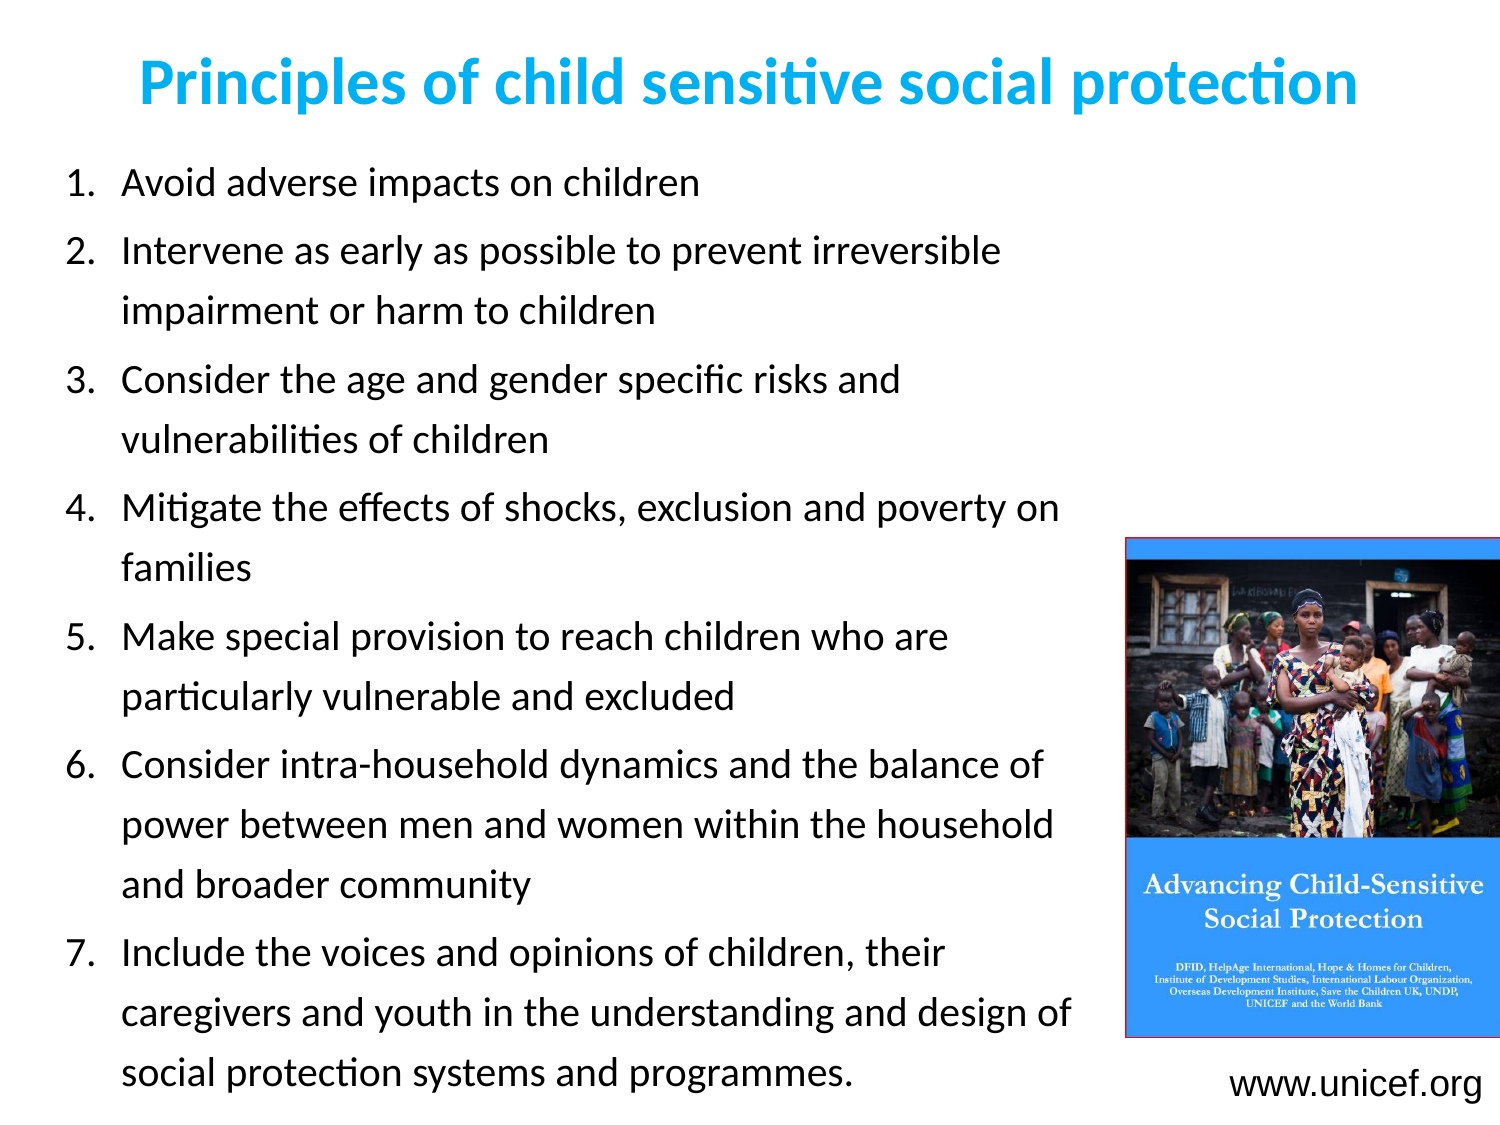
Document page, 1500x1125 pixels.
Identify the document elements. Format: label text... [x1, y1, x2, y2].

picture [1124, 537, 1500, 1038]
text_box www.unicef.org [1214, 1051, 1499, 1112]
list Avoid adverse impacts on children Intervene as early as possible to prevent irreversible impairment or harm to children Consider the age and gender specific risks and vulnerabilities of children Mitigate the effects of shocks, exclusion and poverty on families Make special provision to reach children who are particularly vulnerable and excluded Consider intra-household dynamics and the balance of power between men and women within the household and broader community Include the voices and opinions of children, their caregivers and youth in the understanding and design of social protection systems and programmes. [49, 137, 1126, 1125]
title Principles of child sensitive social protection [74, 12, 1426, 143]
